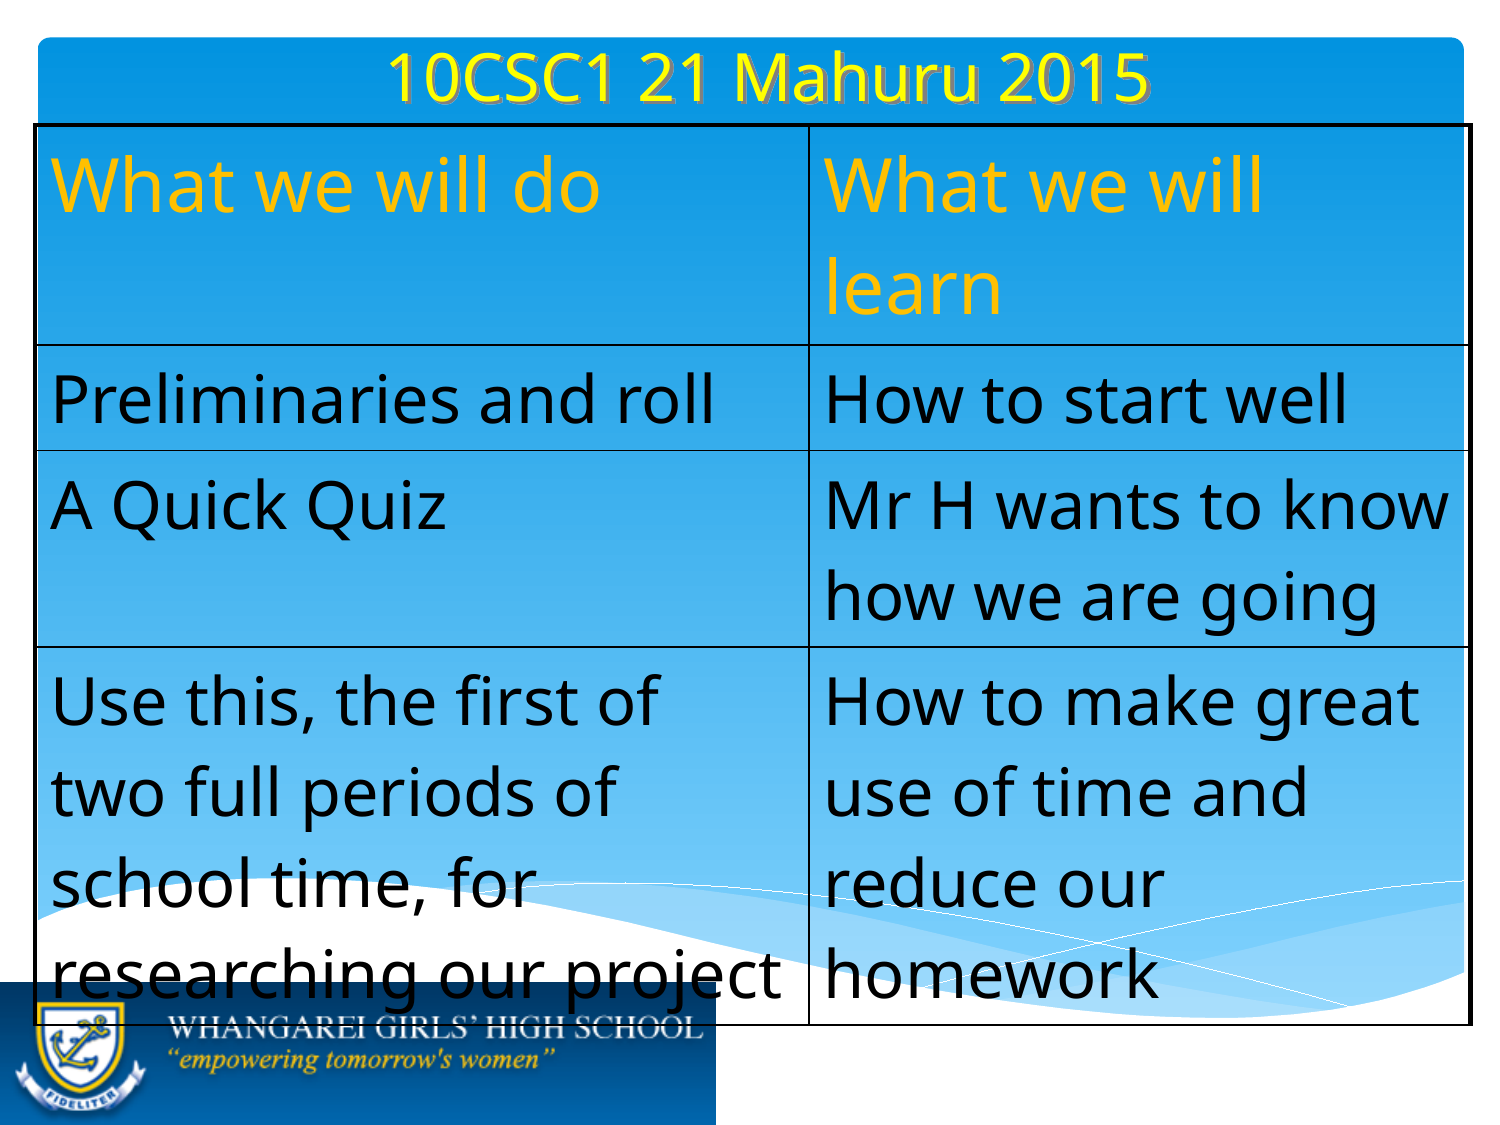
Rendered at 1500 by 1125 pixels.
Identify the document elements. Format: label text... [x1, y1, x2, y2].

text_box 10CSC1 21 Mahuru 2015 [162, 24, 1375, 123]
table_cell Preliminaries and roll [37, 346, 808, 450]
picture [0, 982, 716, 1125]
table_cell A Quick Quiz [37, 451, 808, 646]
table_header What we will learn [810, 127, 1468, 344]
table_cell How to start well [810, 346, 1468, 450]
table_cell Mr H wants to know how we are going [810, 451, 1468, 646]
table_header What we will do [37, 127, 808, 344]
table_cell Use this, the first of two full periods of school time, for researching our project [37, 648, 808, 1024]
table_cell How to make great use of time and reduce our homework [810, 648, 1468, 1024]
